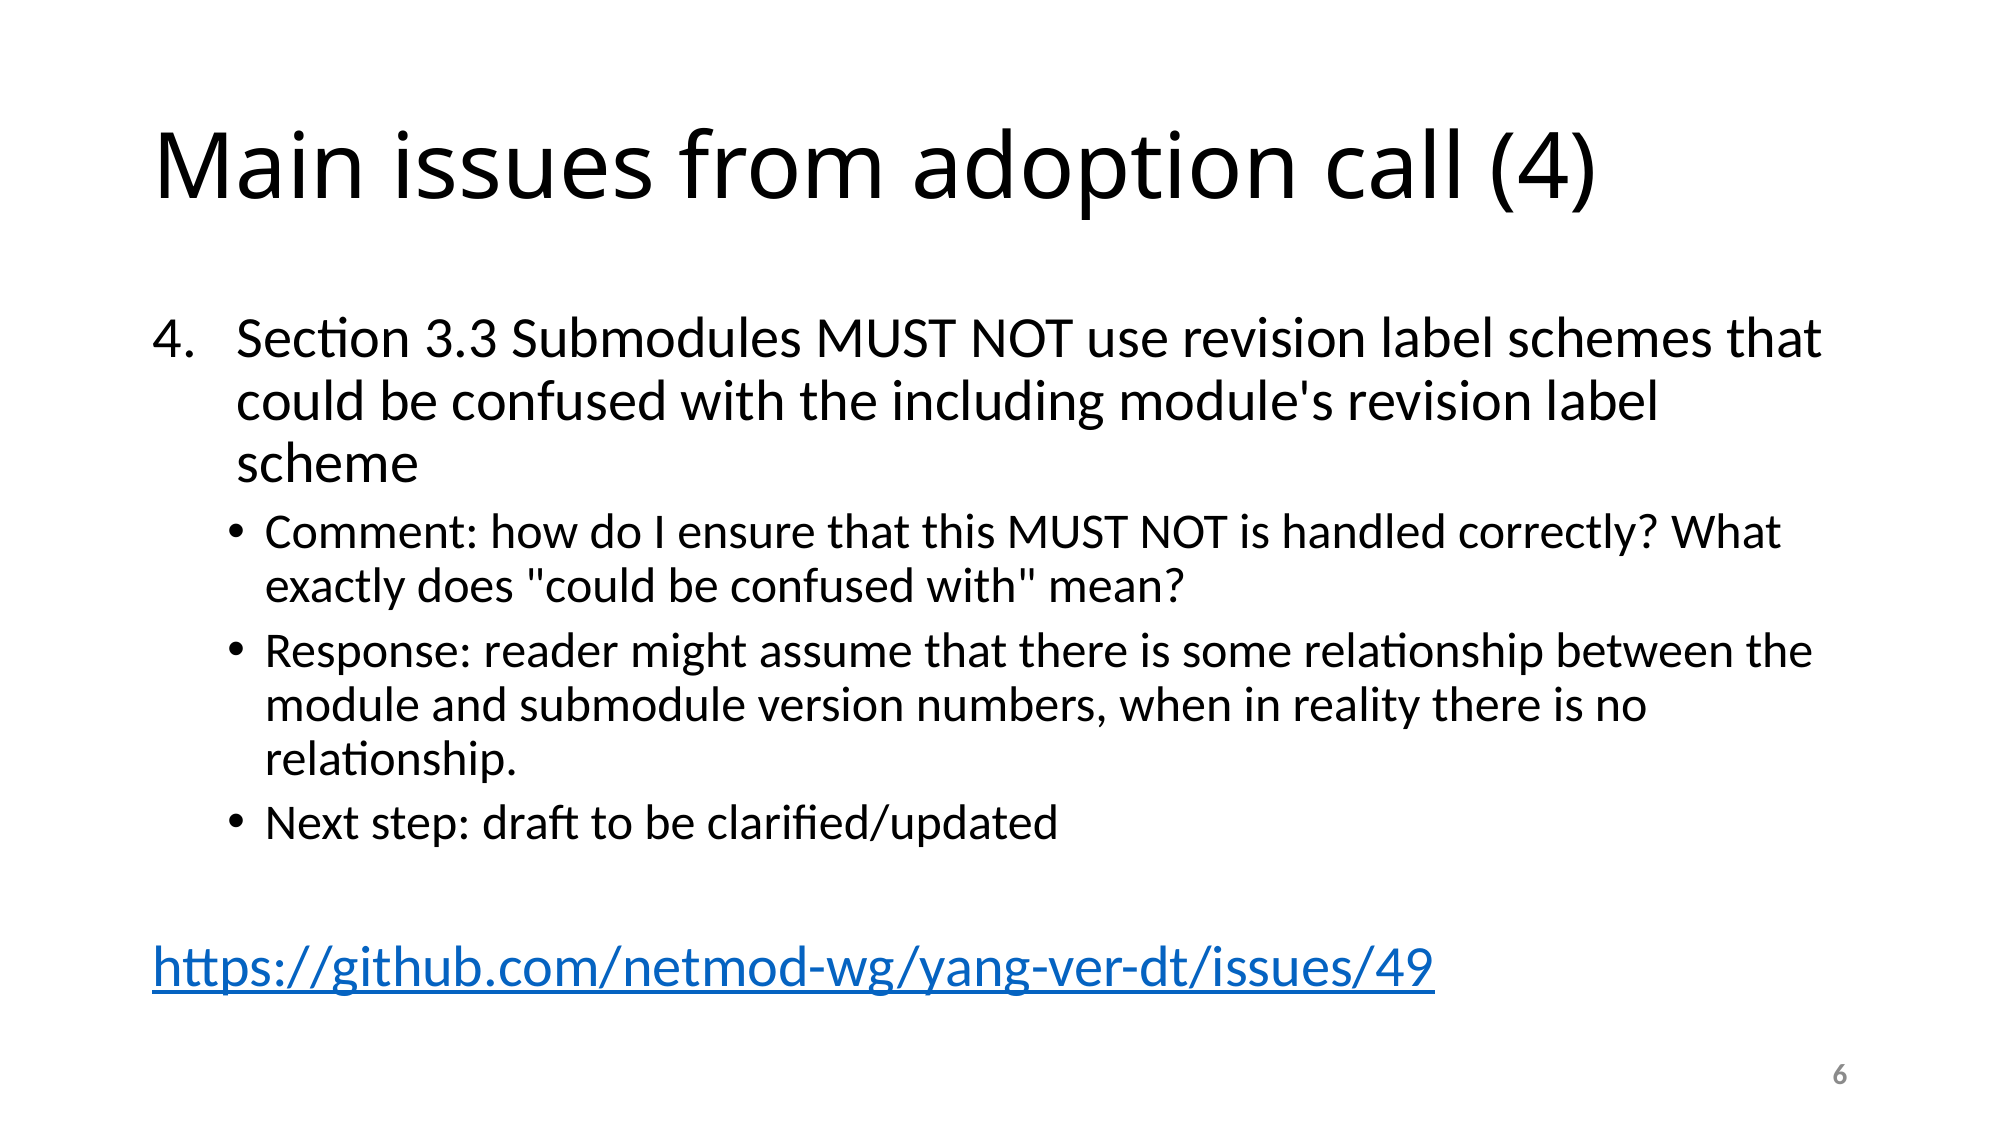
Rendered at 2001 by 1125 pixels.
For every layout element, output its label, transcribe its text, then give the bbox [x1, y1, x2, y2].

slide_number 6 [1412, 1042, 1863, 1103]
list Section 3.3 Submodules MUST NOT use revision label schemes that could be confused with the including module's revision label scheme Comment: how do I ensure that this MUST NOT is handled correctly? What exactly does "could be confused with" mean? Response: reader might assume that there is some relationship between the module and submodule version numbers, when in reality there is no relationship. Next step: draft to be clarified/updated https://github.com/netmod-wg/yang-ver-dt/issues/49 [137, 299, 1863, 1014]
title Main issues from adoption call (4) [137, 59, 1863, 278]
